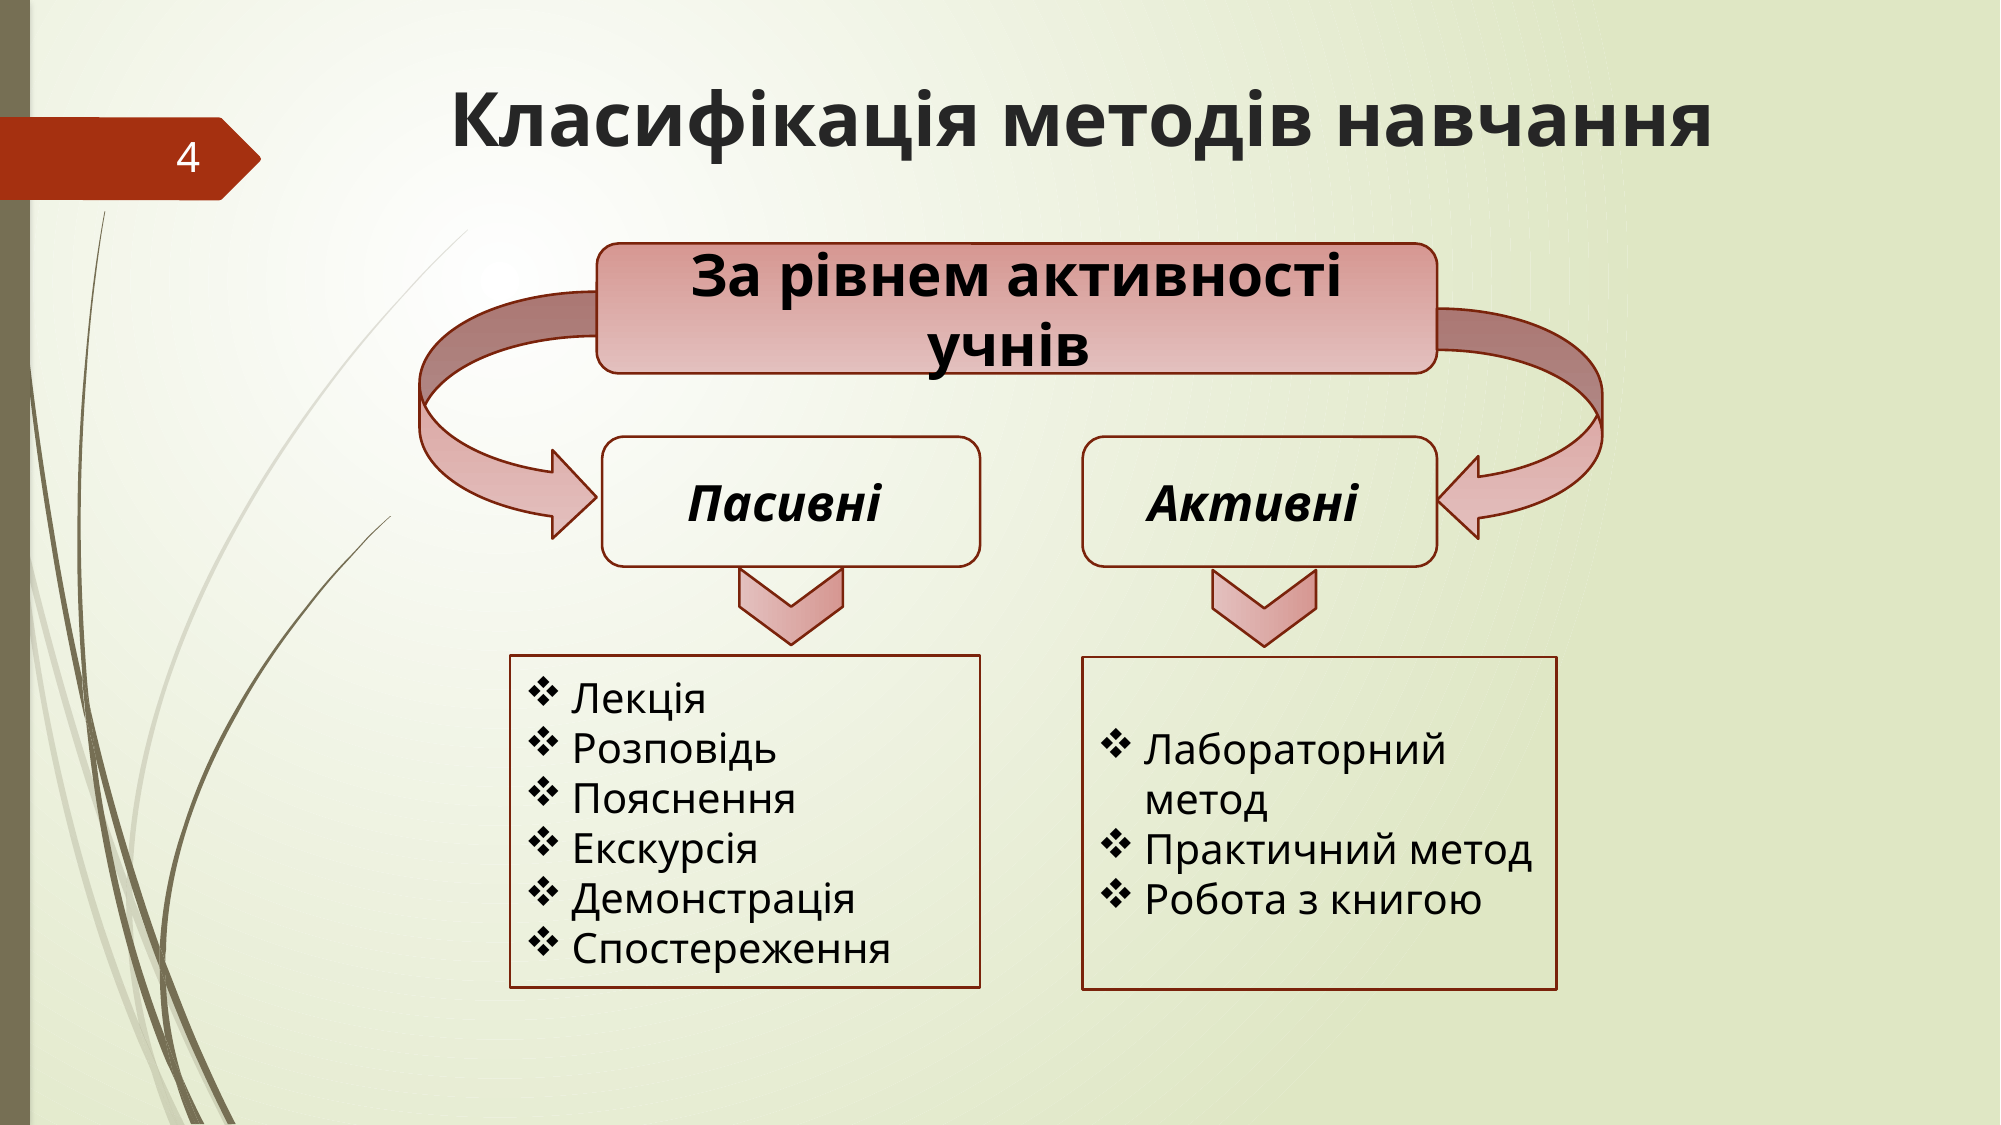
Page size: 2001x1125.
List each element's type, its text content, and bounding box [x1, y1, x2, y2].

text_box [418, 290, 598, 540]
text_box Лекція Розповідь Пояснення Екскурсія Демонстрація Спостереження [509, 654, 981, 989]
text_box [1435, 307, 1604, 541]
text_box Активні [1081, 435, 1439, 568]
title Класифікація методів навчання [408, 64, 1757, 192]
slide_number 4 [87, 129, 216, 190]
text_box Лабораторний метод Практичний метод Робота з книгою [1081, 656, 1558, 991]
text_box Пасивні [600, 435, 982, 568]
text_box [1211, 568, 1318, 648]
text_box За рівнем активності учнів [595, 242, 1439, 375]
text_box [738, 567, 845, 647]
